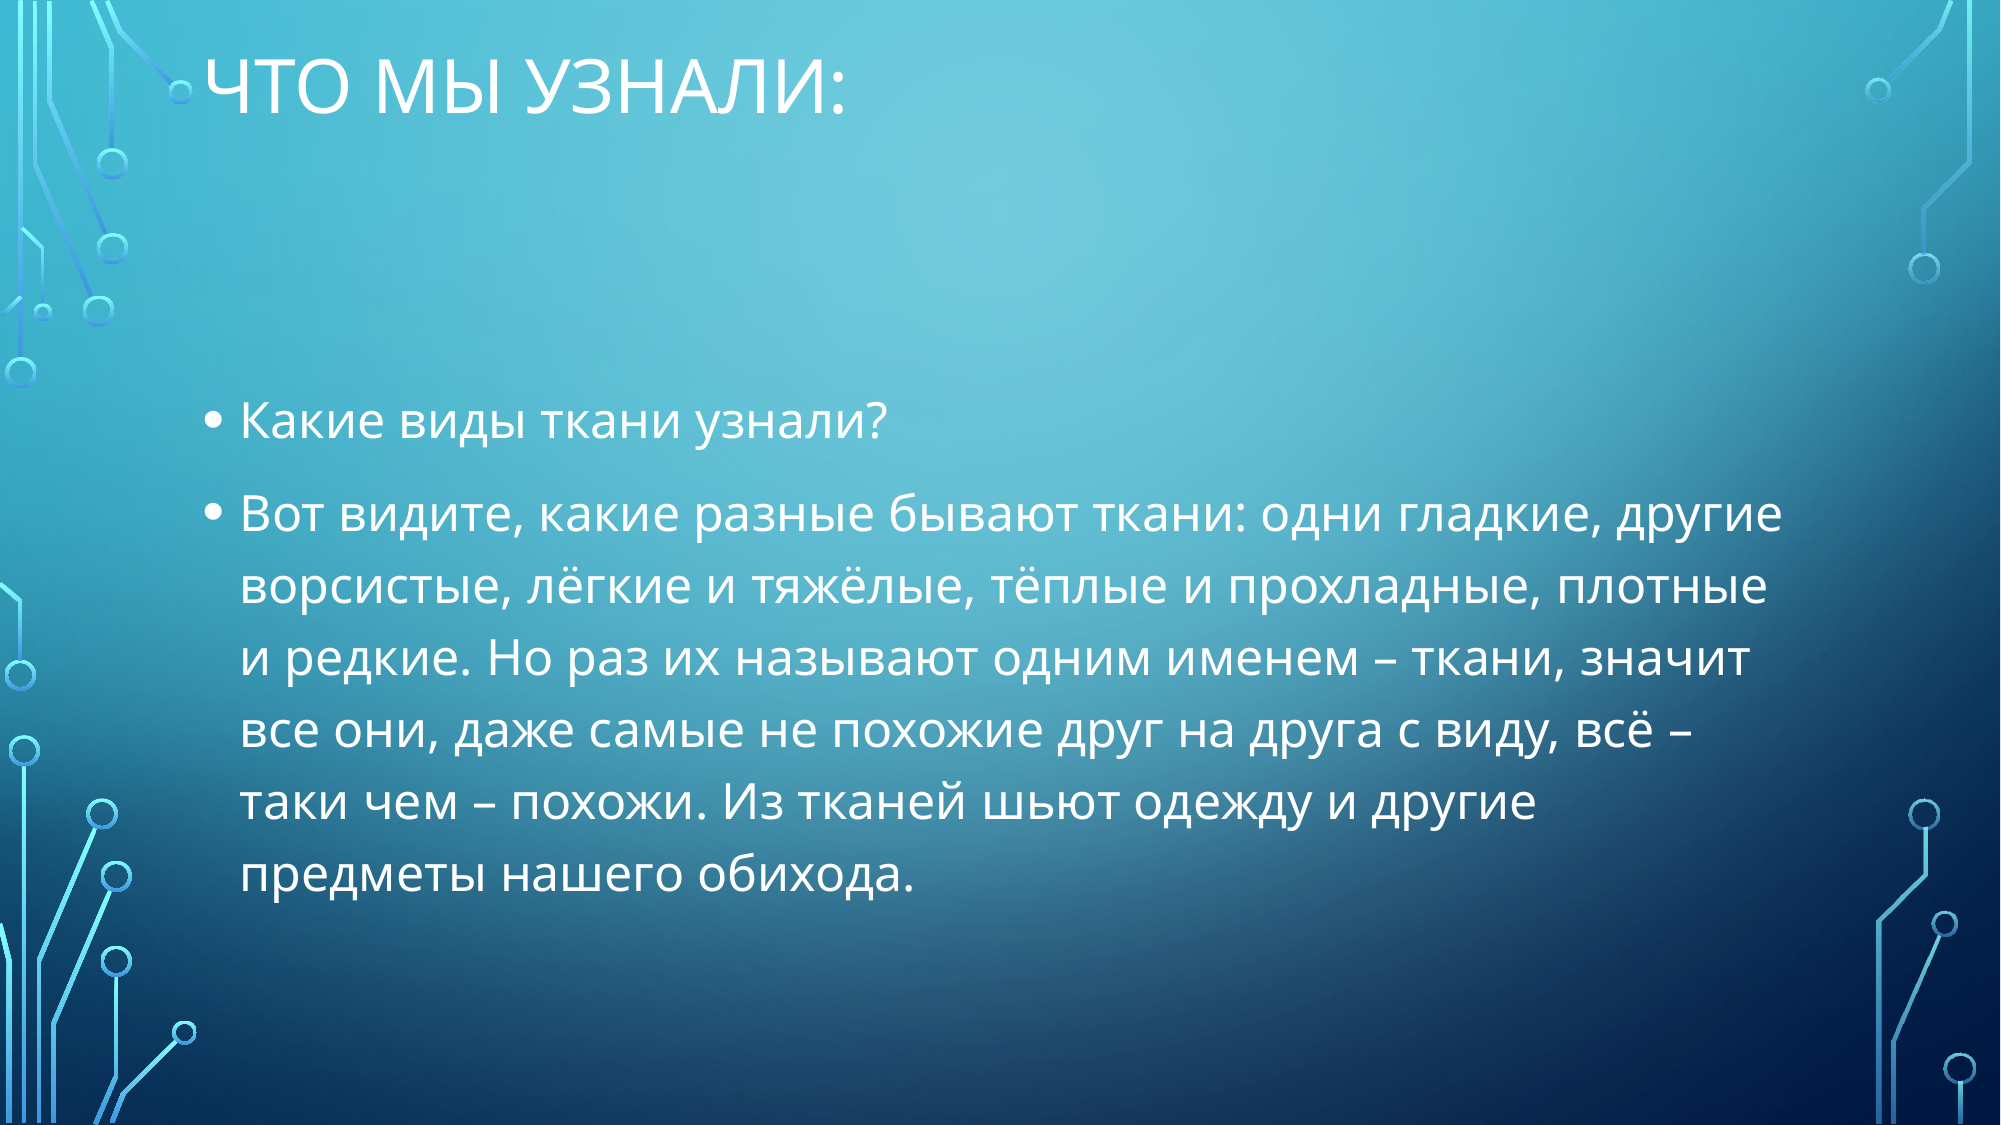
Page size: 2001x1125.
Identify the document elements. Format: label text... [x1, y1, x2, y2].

list Какие виды ткани узнали? Вот видите, какие разные бывают ткани: одни гладкие, другие ворсистые, лёгкие и тяжёлые, тёплые и прохладные, плотные и редкие. Но раз их называют одним именем – ткани, значит все они, даже самые не похожие друг на друга с виду, всё – таки чем – похожи. Из тканей шьют одежду и другие предметы нашего обихода. [187, 369, 1813, 950]
title Что мы узнали: [187, 0, 1813, 179]
